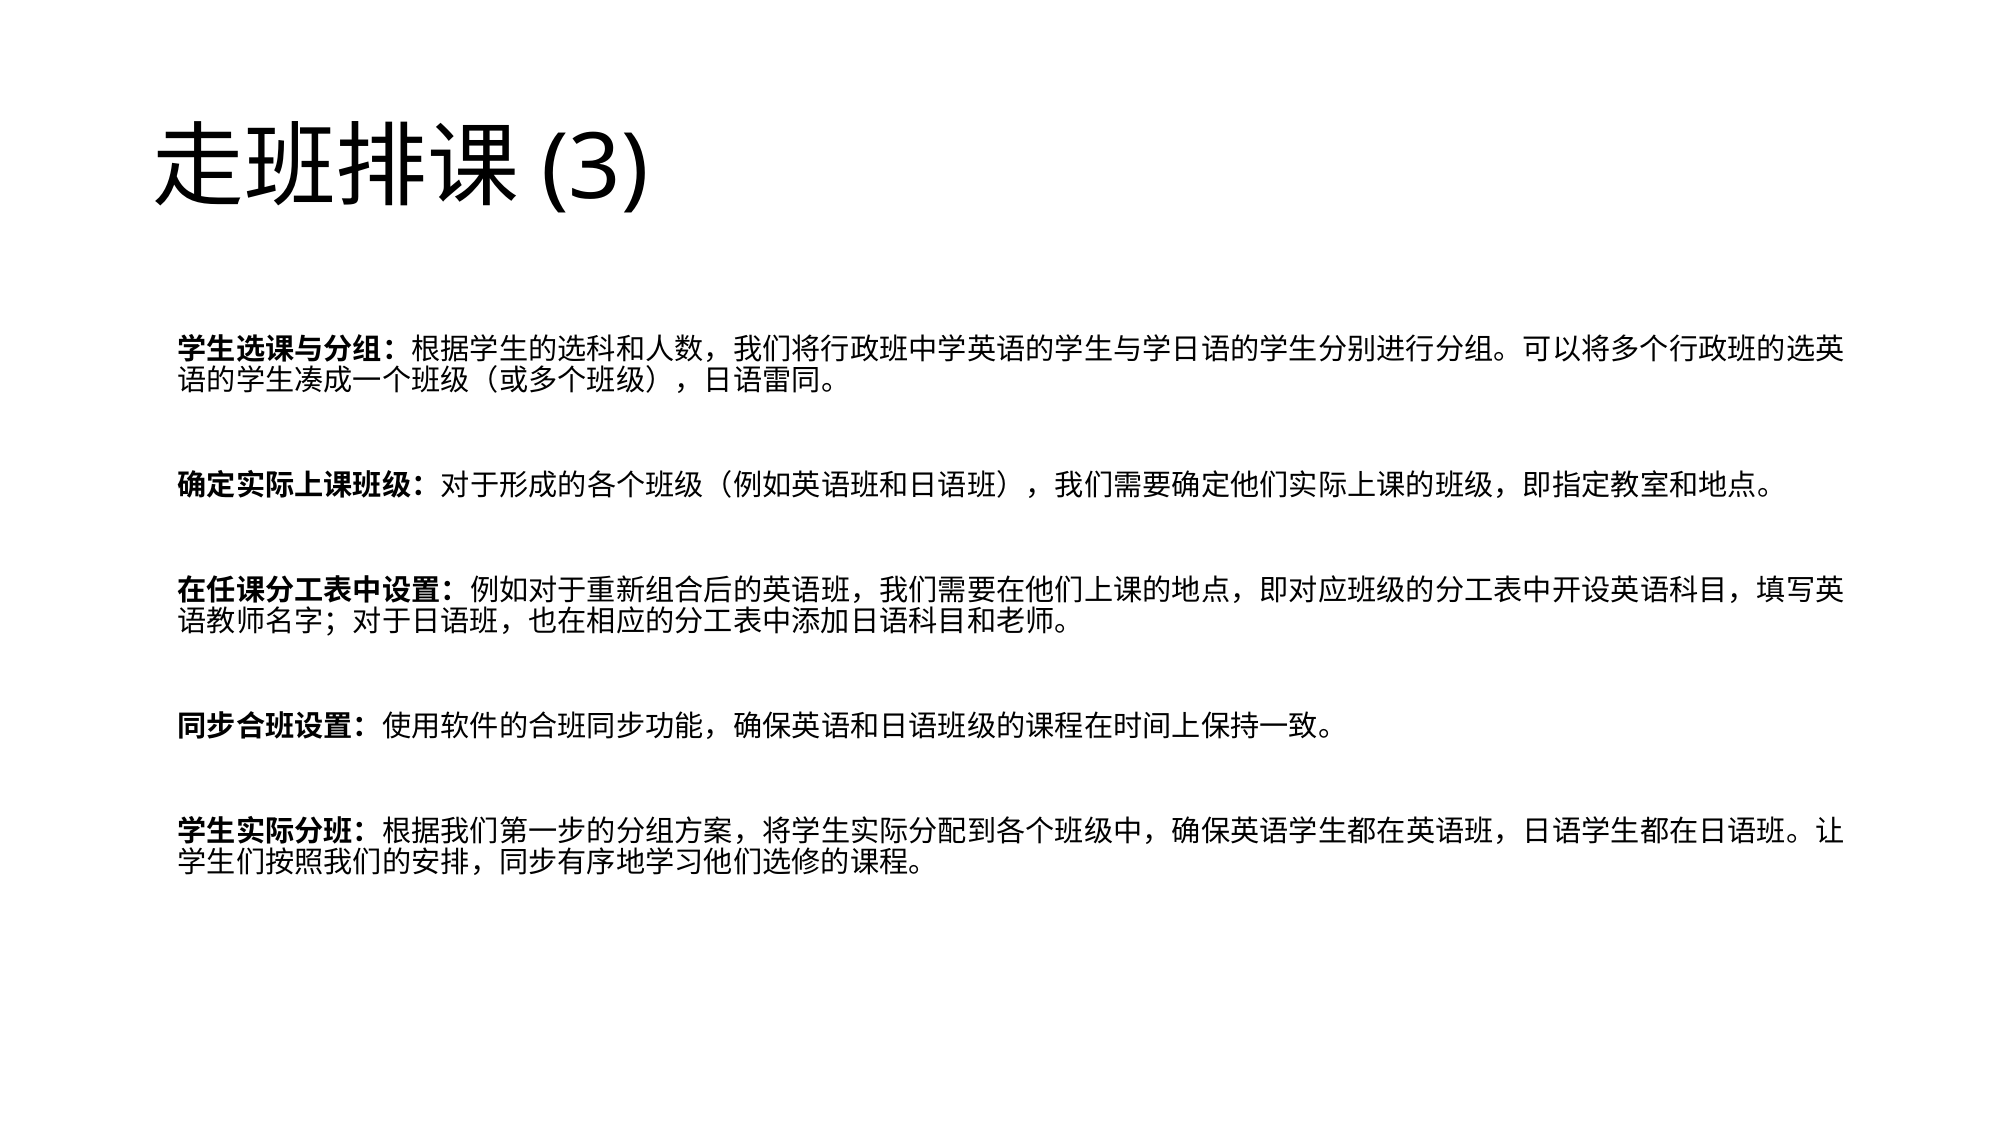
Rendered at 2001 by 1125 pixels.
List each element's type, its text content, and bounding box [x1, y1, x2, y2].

list 学生选课与分组：根据学生的选科和人数，我们将行政班中学英语的学生与学日语的学生分别进行分组。可以将多个行政班的选英语的学生凑成一个班级（或多个班级），日语雷同。 确定实际上课班级：对于形成的各个班级（例如英语班和日语班），我们需要确定他们实际上课的班级，即指定教室和地点。 在任课分工表中设置：例如对于重新组合后的英语班，我们需要在他们上课的地点，即对应班级的分工表中开设英语科目，填写英语教师名字；对于日语班，也在相应的分工表中添加日语科目和老师。 同步合班设置：使用软件的合班同步功能，确保英语和日语班级的课程在时间上保持一致。 学生实际分班：根据我们第一步的分组方案，将学生实际分配到各个班级中，确保英语学生都在英语班，日语学生都在日语班。让学生们按照我们的安排，同步有序地学习他们选修的课程。 [162, 326, 1888, 944]
title 走班排课(3) [137, 59, 1863, 278]
